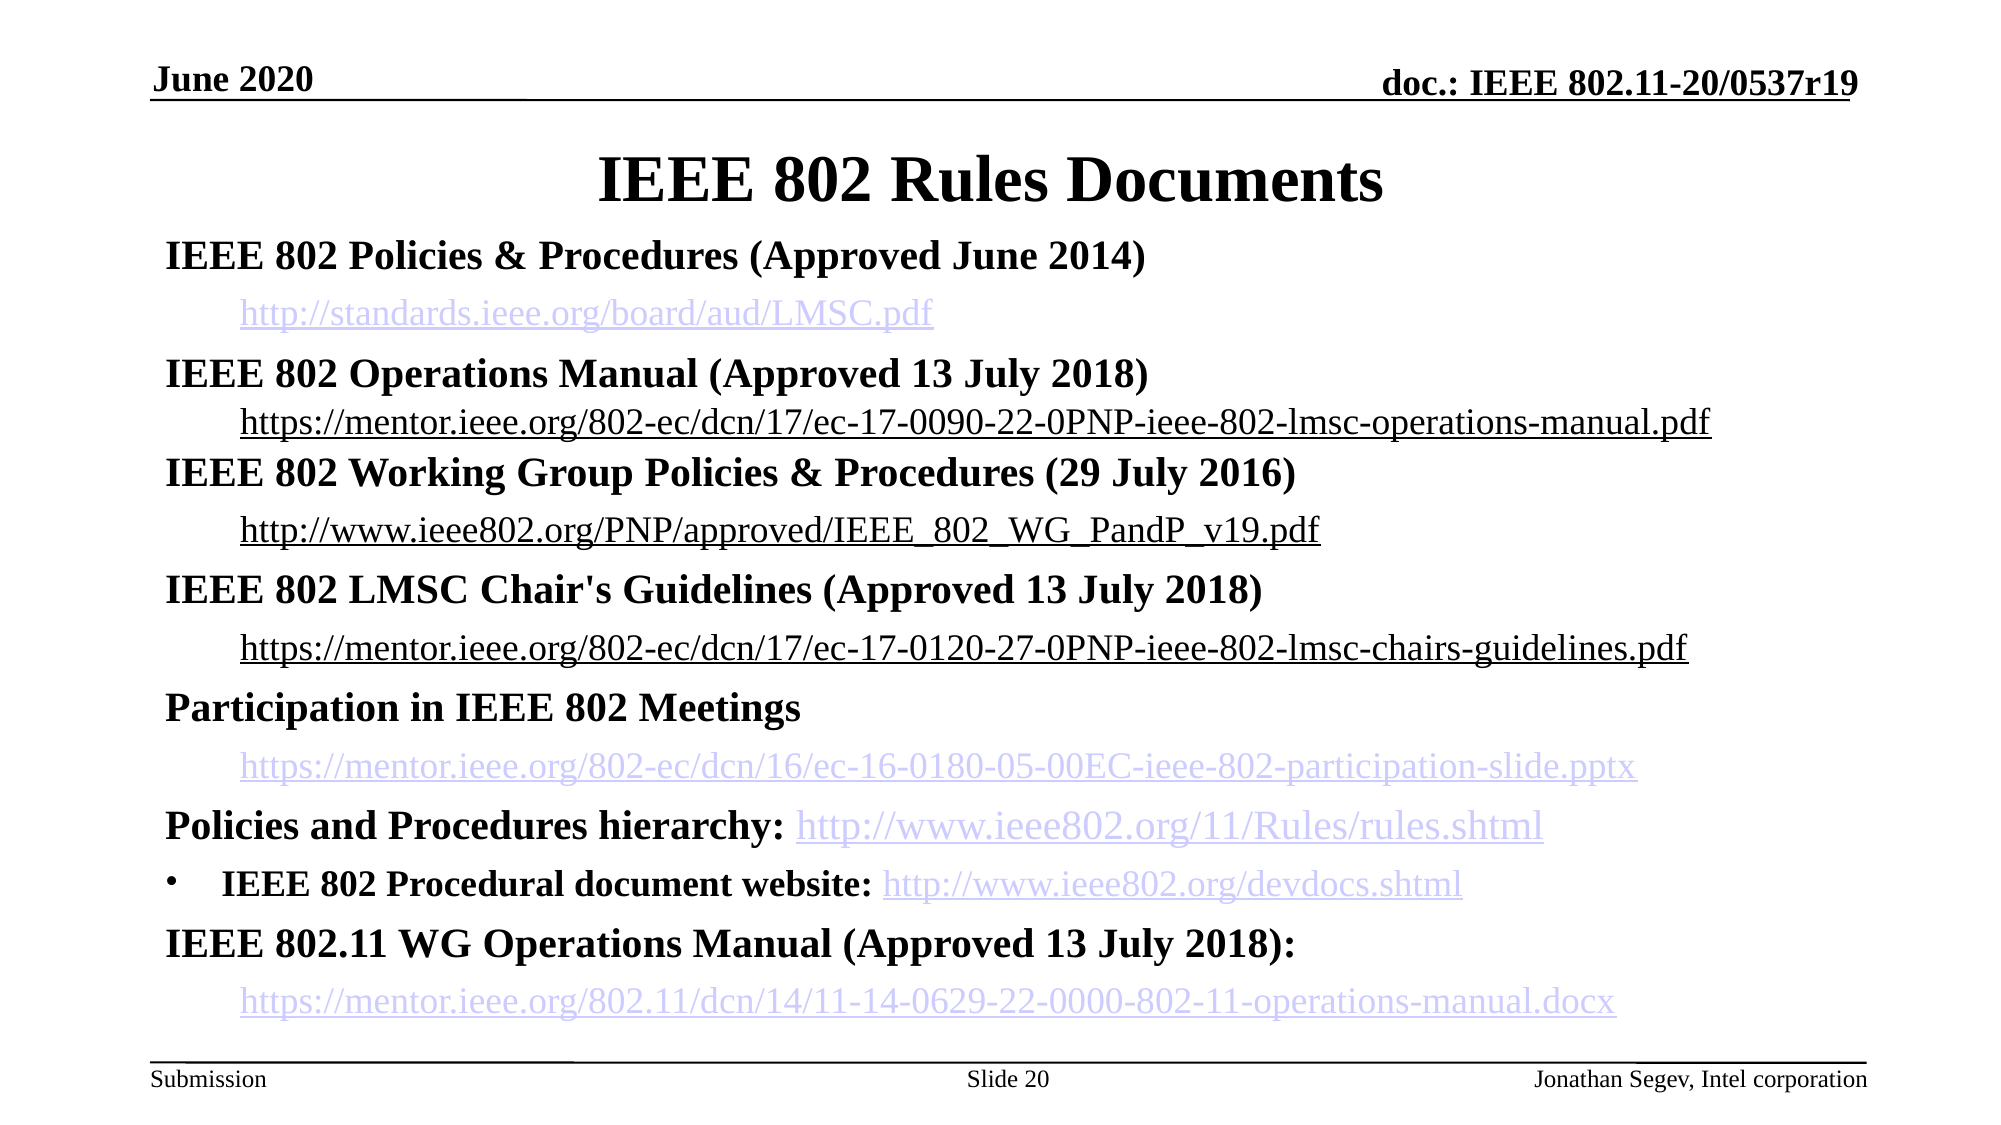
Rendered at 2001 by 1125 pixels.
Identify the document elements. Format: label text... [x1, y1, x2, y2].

title IEEE 802 Rules Documents [149, 112, 1850, 219]
footer Jonathan Segev, Intel corporation [1171, 1061, 1869, 1093]
list IEEE 802 Policies & Procedures (Approved June 2014) http://standards.ieee.org/board/aud/LMSC.pdf IEEE 802 Operations Manual (Approved 13 July 2018) https://mentor.ieee.org/802-ec/dcn/17/ec-17-0090-22-0PNP-ieee-802-lmsc-operations-manual.pdf IEEE 802 Working Group Policies & Procedures (29 July 2016) http://www.ieee802.org/PNP/approved/IEEE_802_WG_PandP_v19.pdf IEEE 802 LMSC Chair's Guidelines (Approved 13 July 2018) https://mentor.ieee.org/802-ec/dcn/17/ec-17-0120-27-0PNP-ieee-802-lmsc-chairs-guidelines.pdf Participation in IEEE 802 Meetings https://mentor.ieee.org/802-ec/dcn/16/ec-16-0180-05-00EC-ieee-802-participation-slide.pptx Policies and Procedures hierarchy: http://www.ieee802.org/11/Rules/rules.shtml IEEE 802 Procedural document website: http://www.ieee802.org/devdocs.shtml IEEE 802.11 WG Operations Manual (Approved 13 July 2018): https://mentor.ieee.org/802.11/dcn/14/11-14-0629-22-0000-802-11-operations-manual.docx [149, 219, 1850, 1003]
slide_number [152, 54, 563, 100]
slide_number Slide 20 [950, 1061, 1067, 1123]
